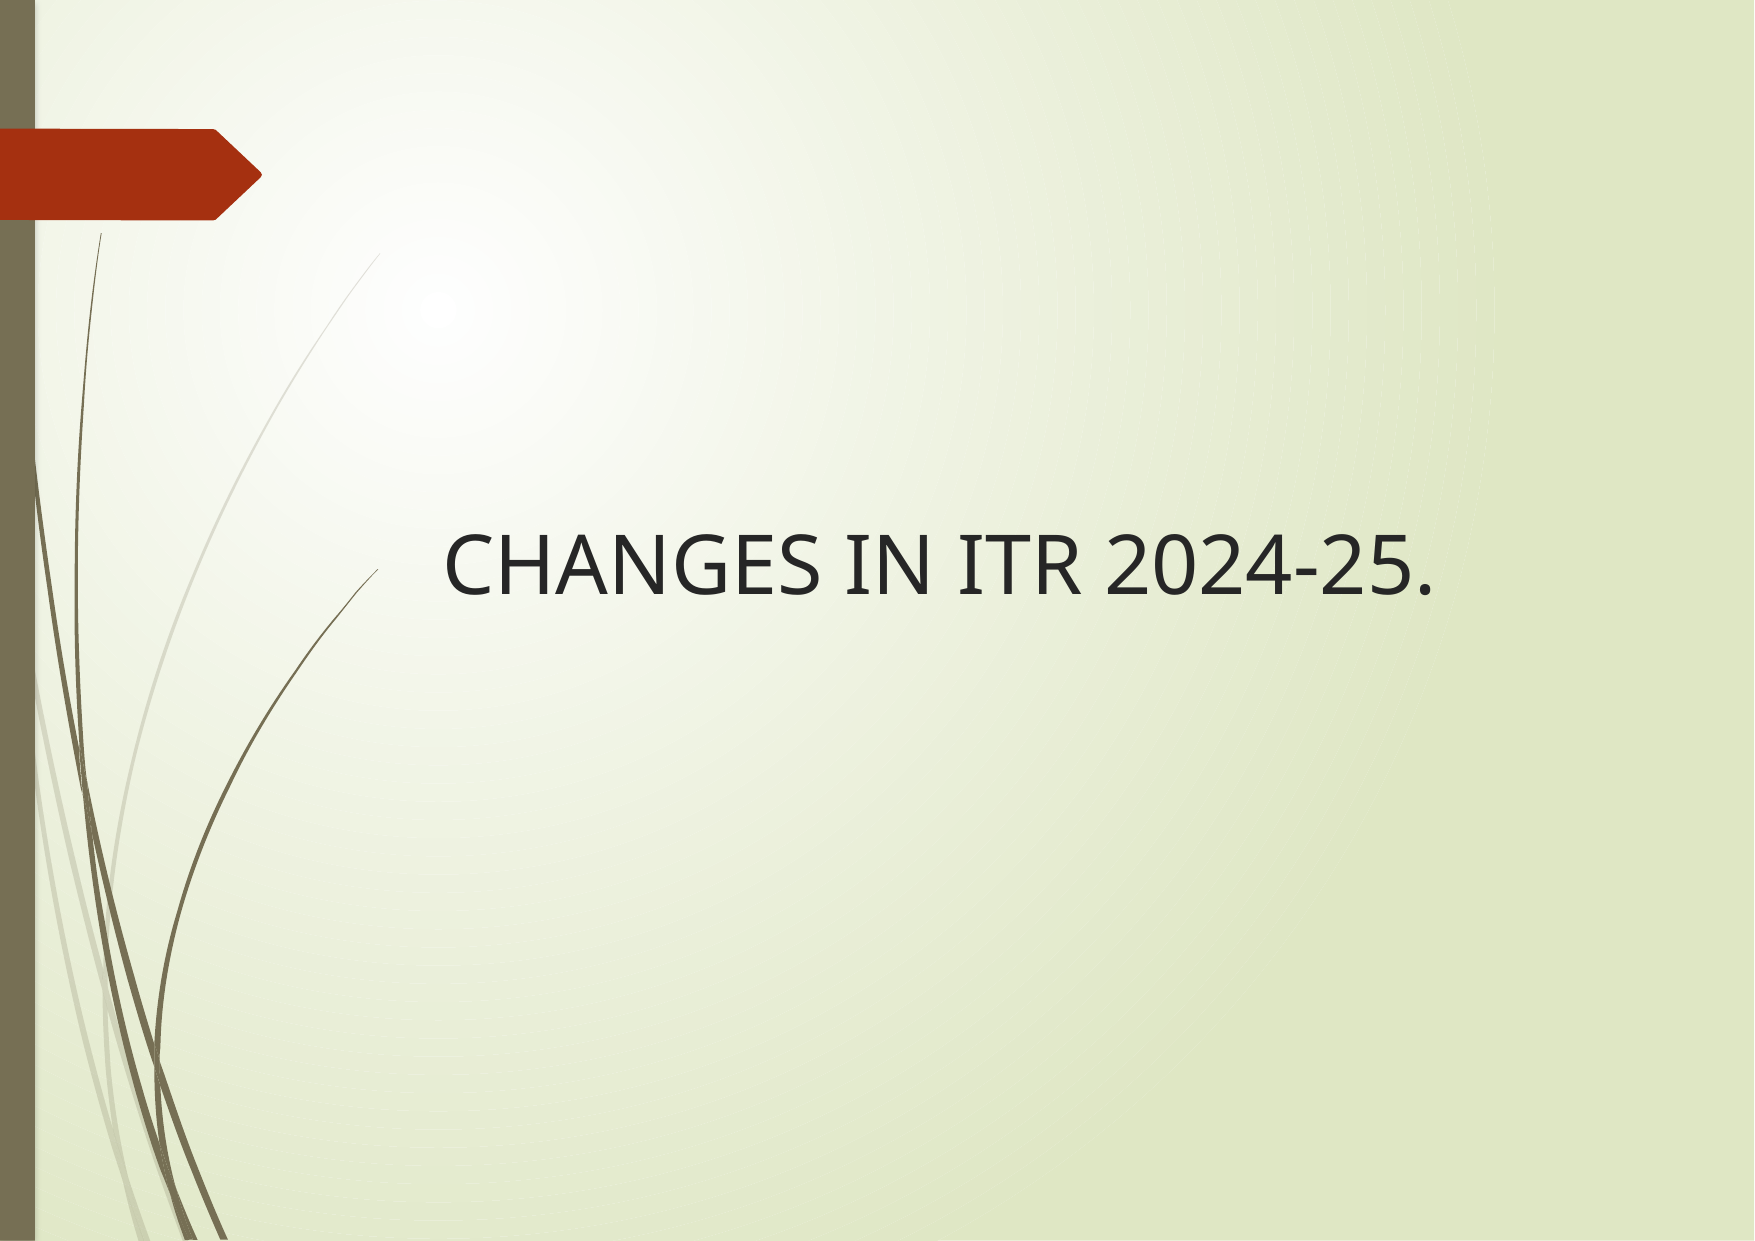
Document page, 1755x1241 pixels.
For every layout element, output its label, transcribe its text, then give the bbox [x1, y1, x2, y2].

title CHANGES IN ITR 2024-25. [427, 504, 1692, 737]
